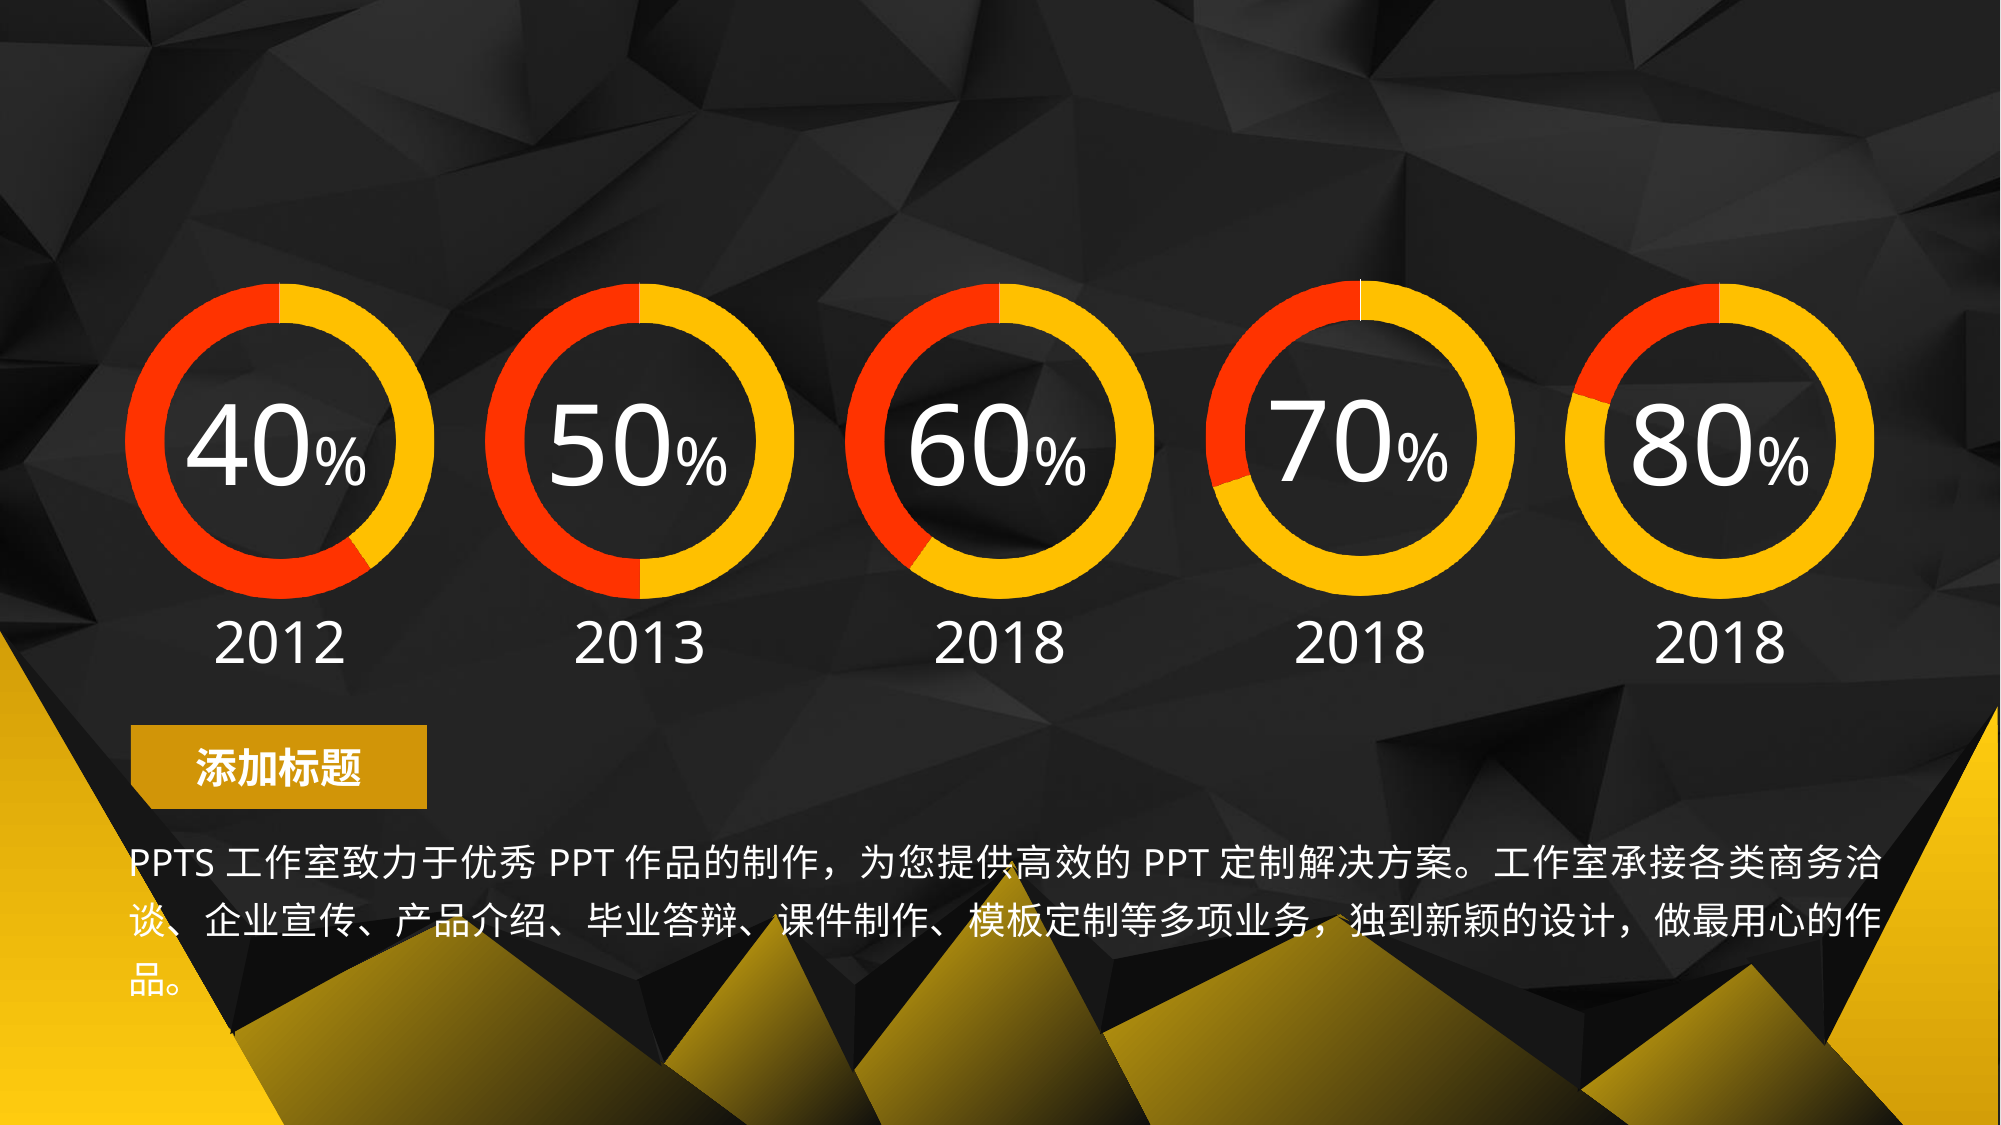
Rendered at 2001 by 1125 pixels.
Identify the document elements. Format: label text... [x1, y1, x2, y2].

text_box [866, 620, 893, 625]
text_box 2018 [893, 620, 1106, 625]
text_box 2012 [173, 620, 386, 625]
picture [0, 0, 2001, 1125]
text_box 2018 [1613, 620, 1826, 625]
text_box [0, 625, 1998, 1125]
text_box 2013 [533, 620, 746, 625]
text_box 2018 [1254, 616, 1466, 625]
